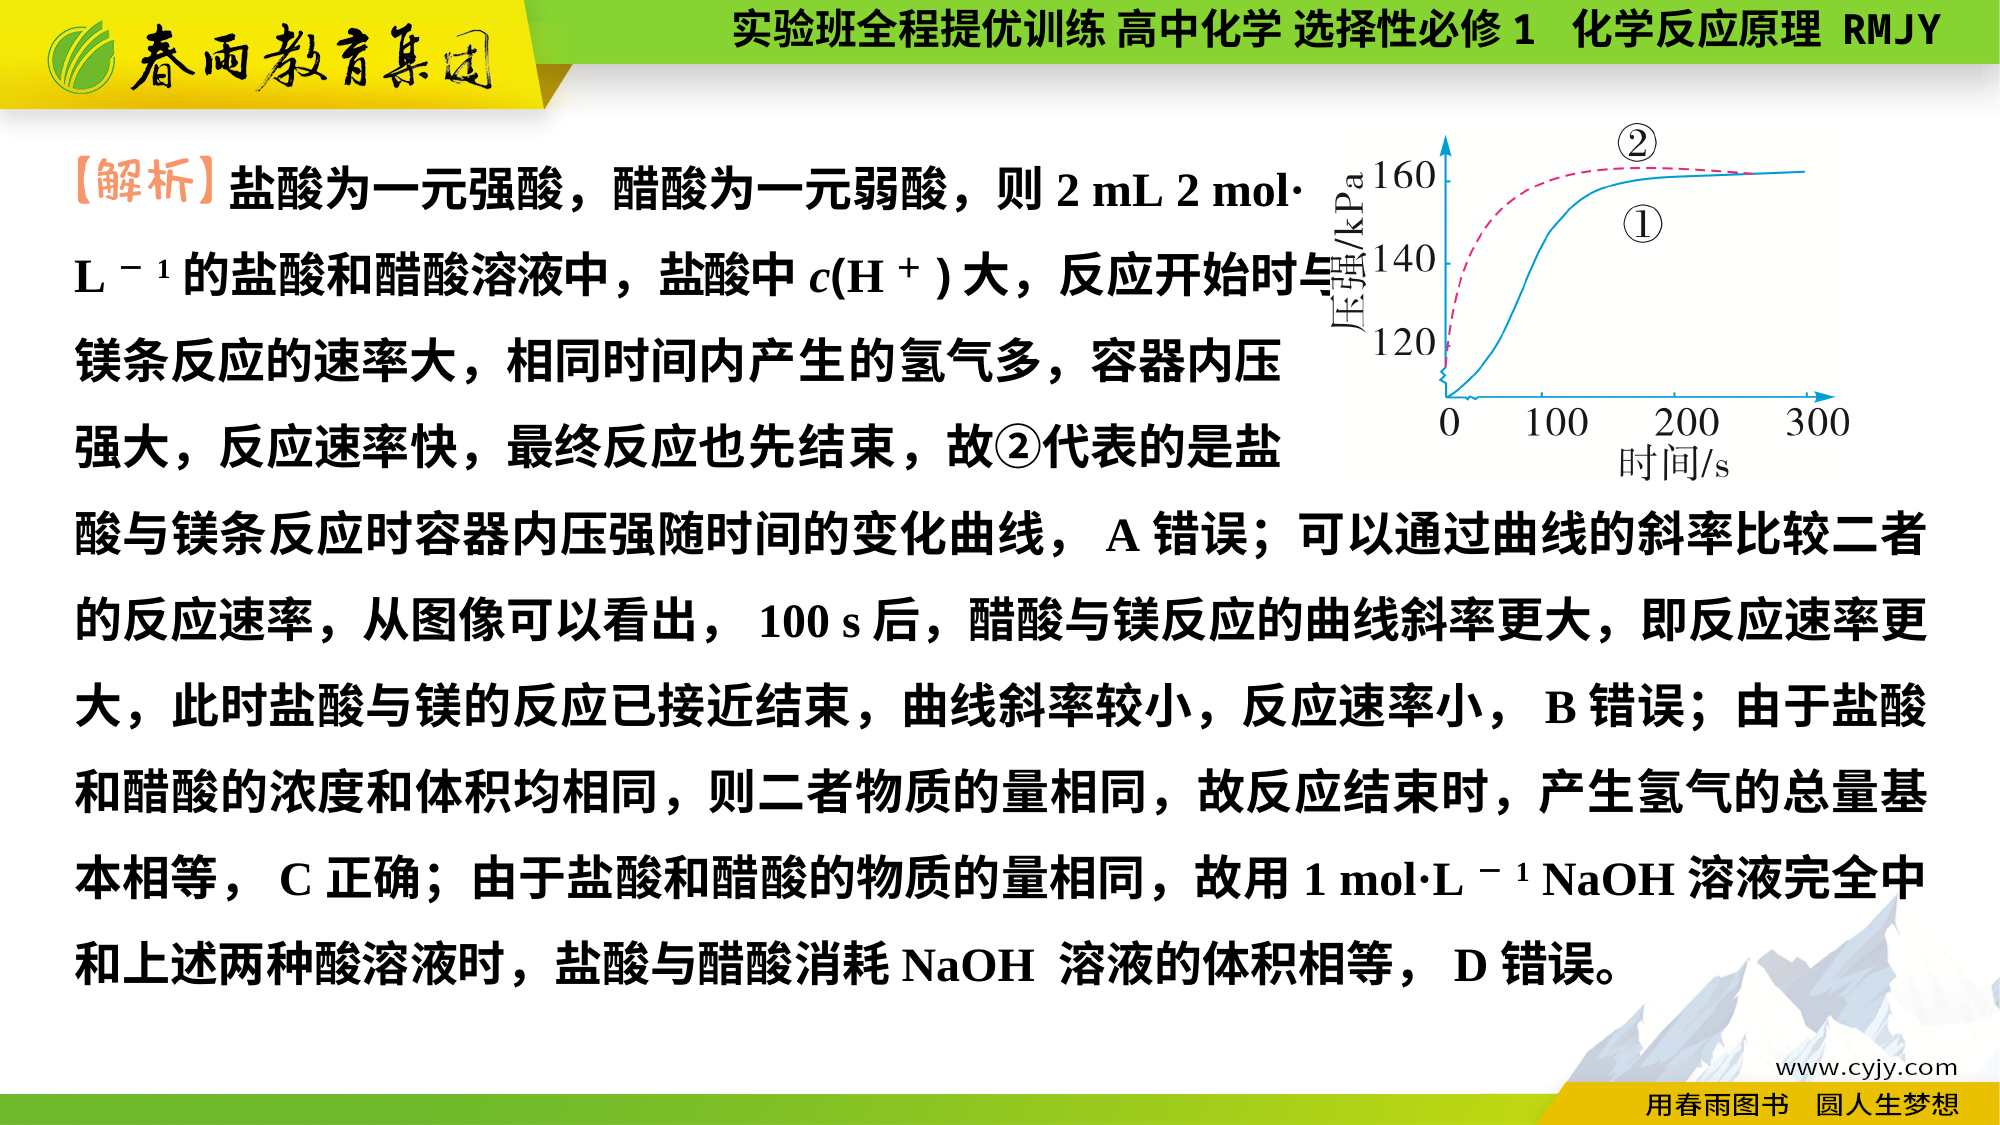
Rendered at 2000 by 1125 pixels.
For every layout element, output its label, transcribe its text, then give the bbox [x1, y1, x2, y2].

picture [0, 0, 2000, 1125]
list 盐酸为一元强酸，醋酸为一元弱酸，则2 mL 2 mol· L－1的盐酸和醋酸溶液中，盐酸中c(H＋)大，反应开始时与 镁条反应的速率大，相同时间内产生的氢气多，容器内压 强大，反应速率快，最终反应也先结束，故②代表的是盐 酸与镁条反应时容器内压强随时间的变化曲线，A错误；可以通过曲线的斜率比较二者的反应速率，从图像可以看出，100 s后，醋酸与镁反应的曲线斜率更大，即反应速率更大，此时盐酸与镁的反应已接近结束，曲线斜率较小，反应速率小，B错误；由于盐酸和醋酸的浓度和体积均相同，则二者物质的量相同，故反应结束时，产生氢气的总量基本相等，C正确；由于盐酸和醋酸的物质的量相同，故用1 mol·L－1 NaOH溶液完全中和上述两种酸溶液时，盐酸与醋酸消耗NaOH 溶液的体积相等，D错误。 [59, 122, 1944, 998]
